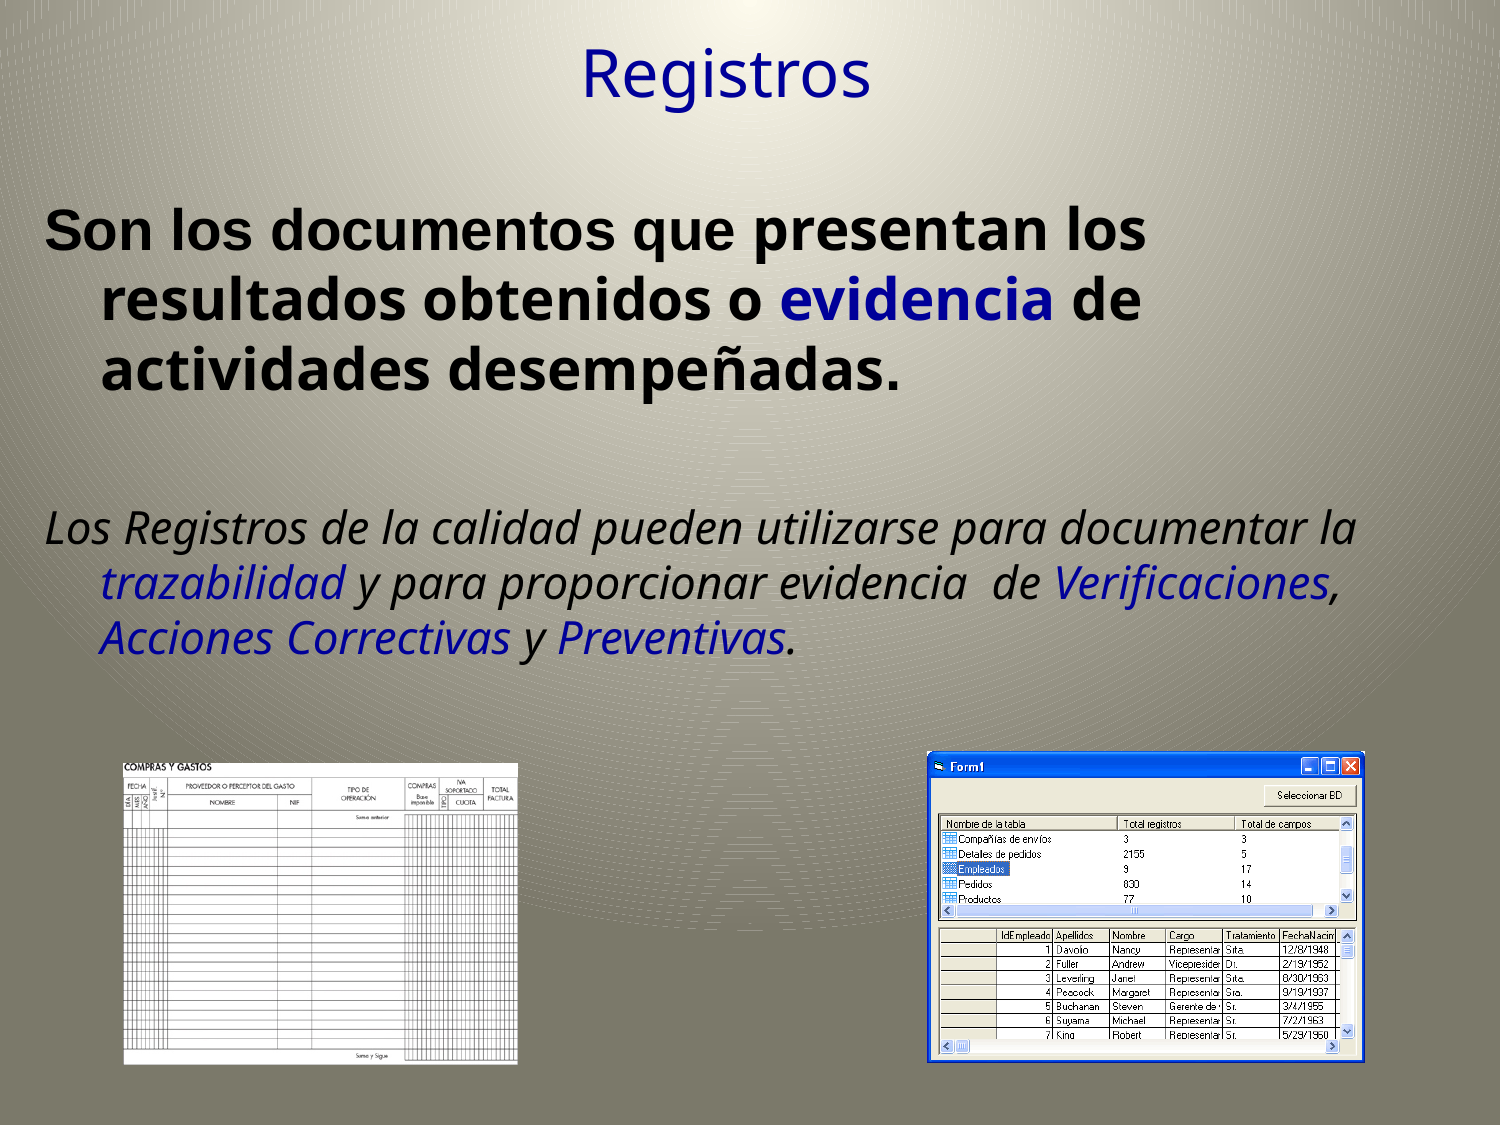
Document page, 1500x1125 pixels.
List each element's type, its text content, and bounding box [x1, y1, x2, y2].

title Registros [135, 0, 1318, 142]
picture [926, 751, 1365, 1063]
text_box Son los documentos que presentan los resultados obtenidos o evidencia de actividades desempeñadas. Los Registros de la calidad pueden utilizarse para documentar la trazabilidad y para proporcionar evidencia de Verificaciones, Acciones Correctivas y Preventivas. [29, 184, 1471, 1083]
picture [123, 762, 518, 1065]
